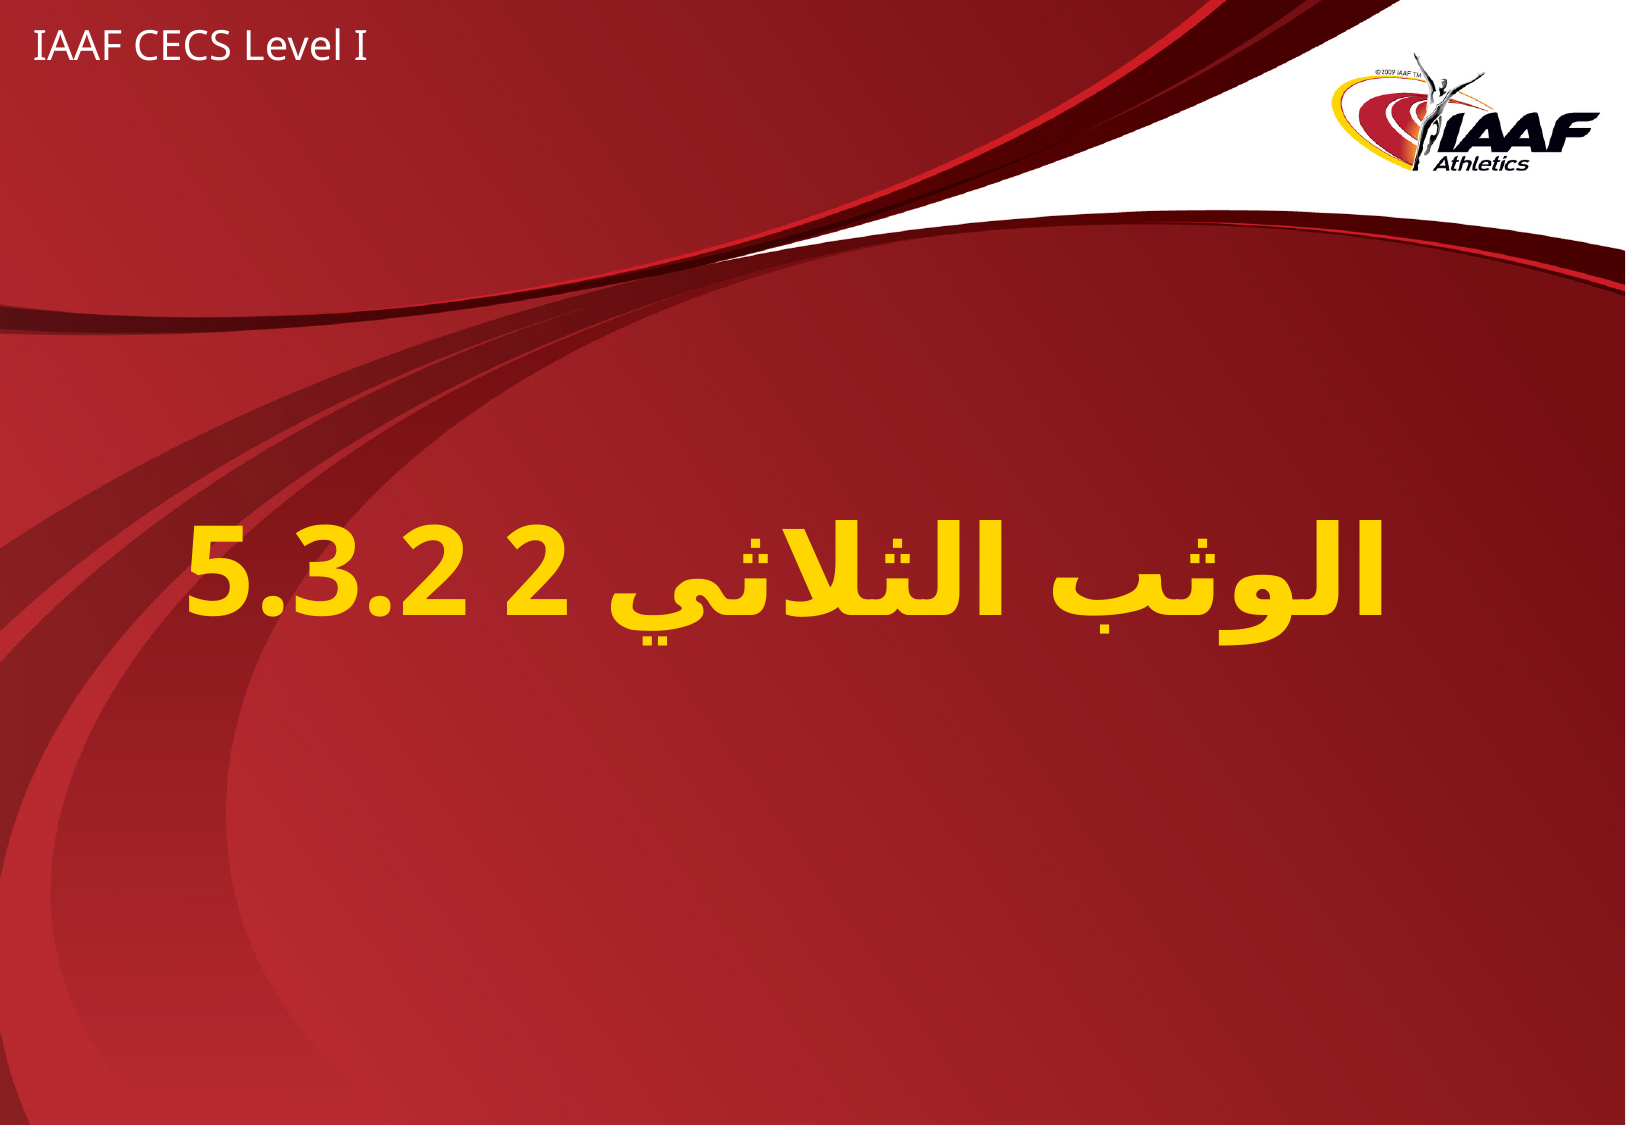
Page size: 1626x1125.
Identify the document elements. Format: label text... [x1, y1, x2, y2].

title 5.3.2 الوثب الثلاثي 2 [151, 444, 1426, 686]
subtitle IAAF CECS Level I [32, 19, 1083, 113]
picture [0, 0, 1626, 1125]
